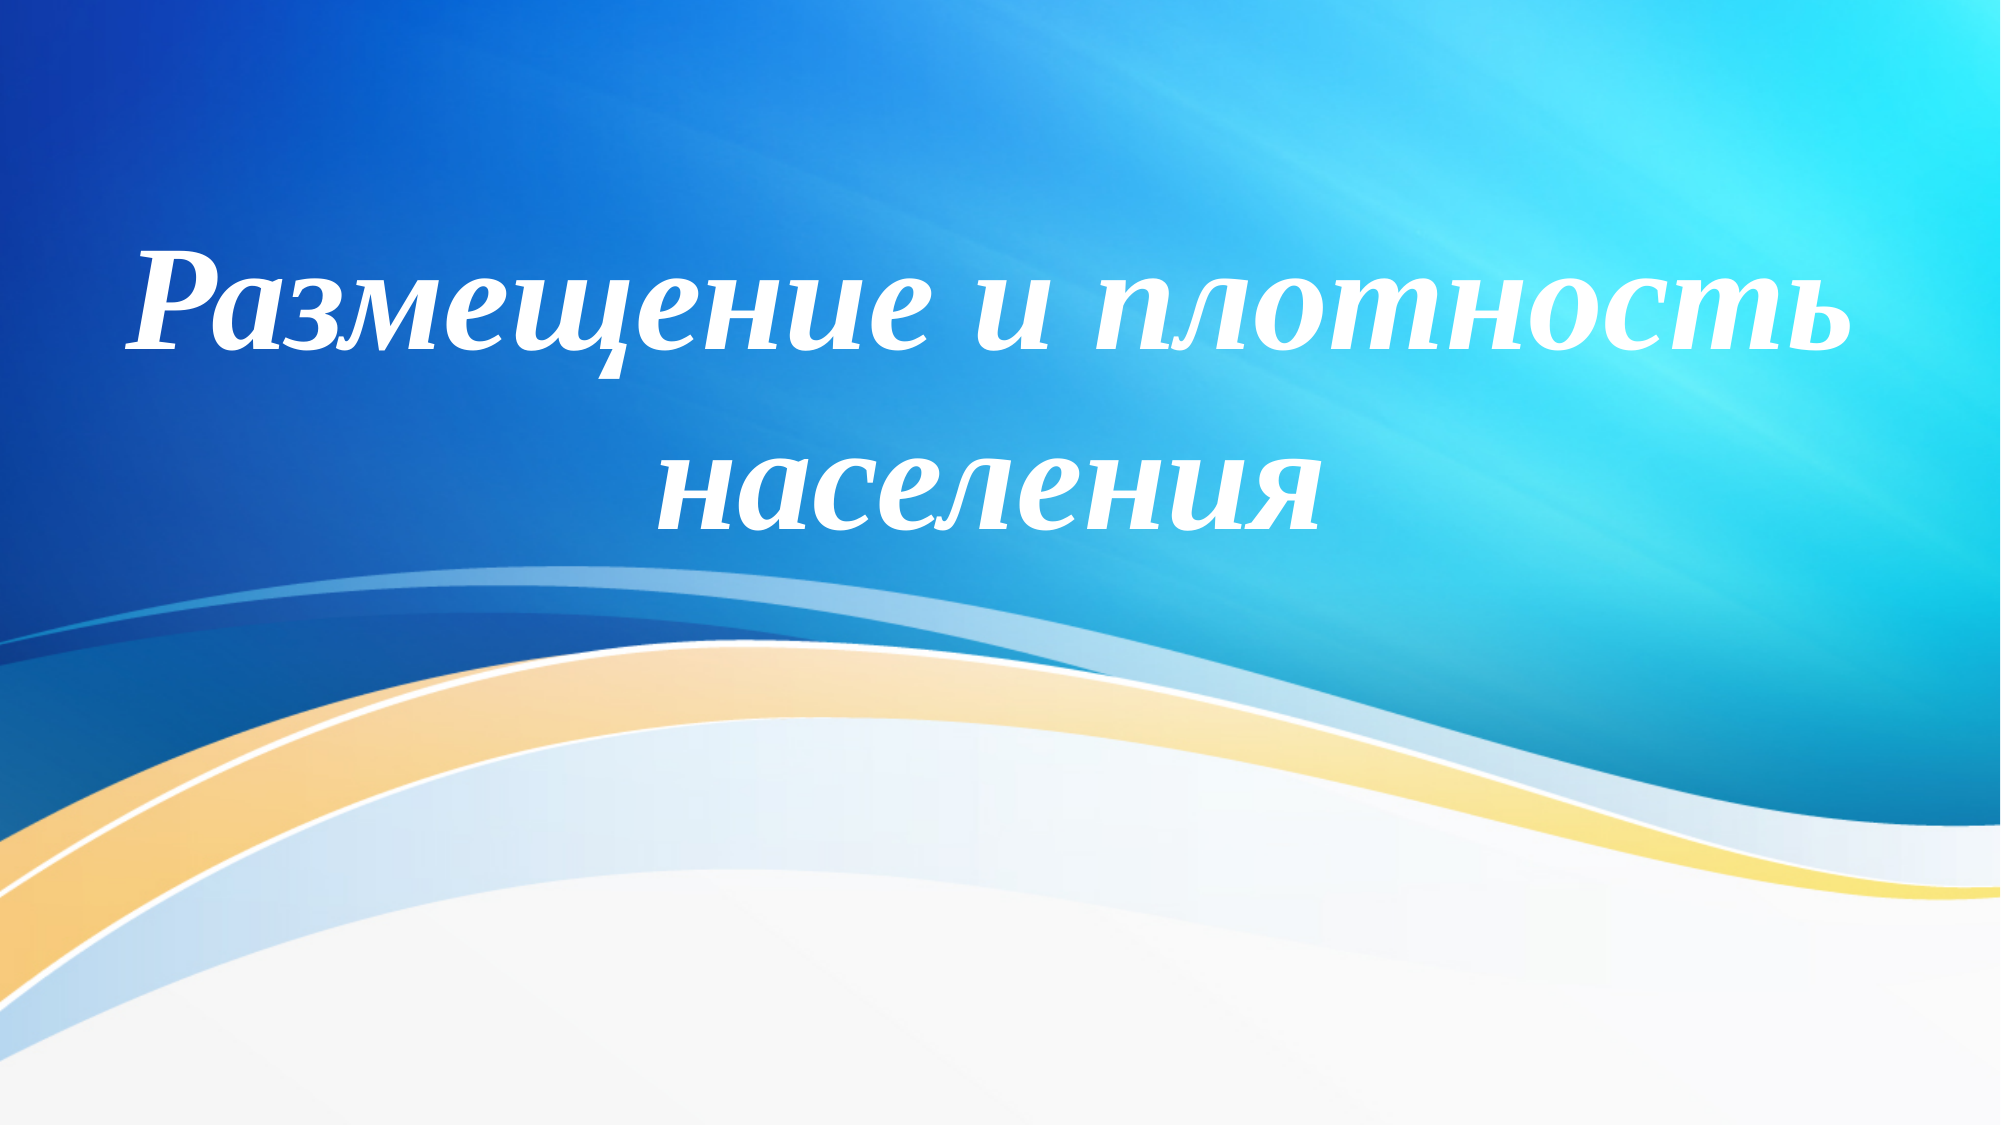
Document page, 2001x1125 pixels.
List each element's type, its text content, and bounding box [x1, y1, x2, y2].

title Размещение и плотность населения [83, 196, 1898, 563]
picture [0, 0, 2001, 1125]
